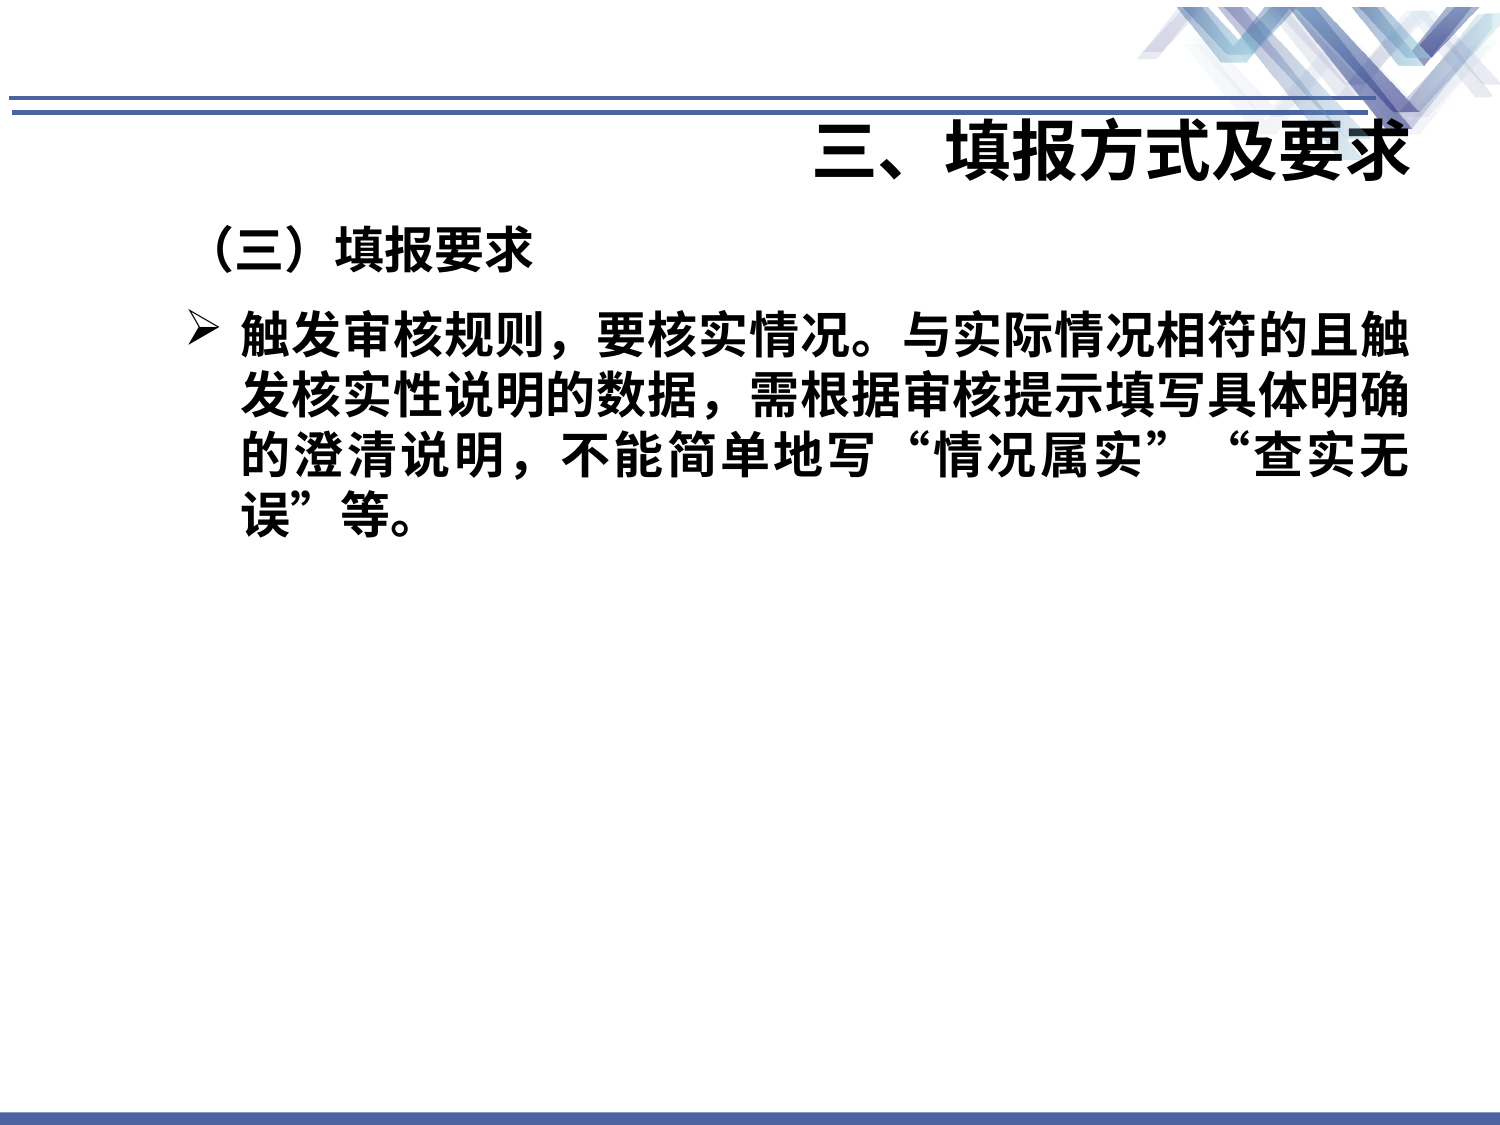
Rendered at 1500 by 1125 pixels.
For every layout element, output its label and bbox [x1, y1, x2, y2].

text_box [0, 7, 1500, 1125]
